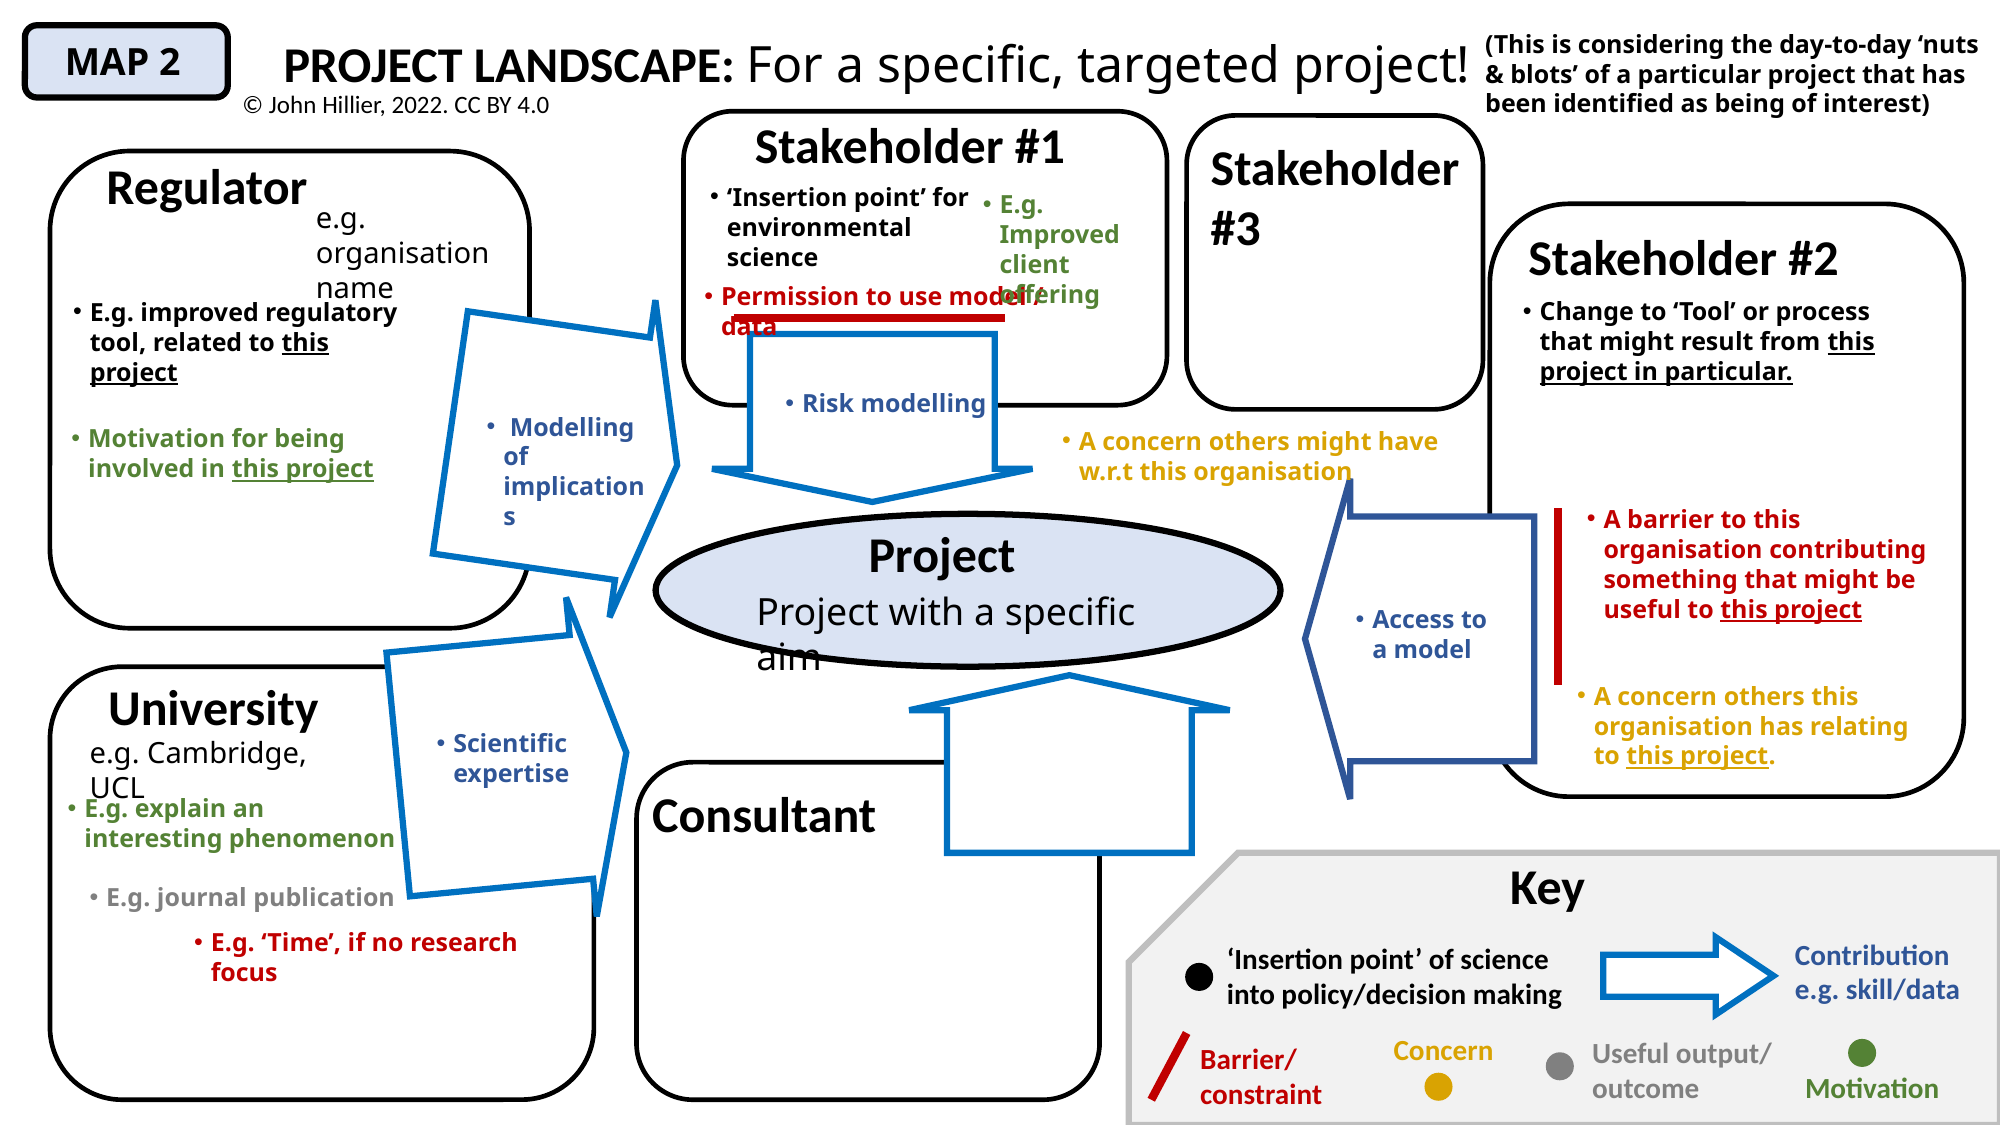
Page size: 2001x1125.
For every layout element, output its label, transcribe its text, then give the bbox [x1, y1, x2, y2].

text_box Risk modelling [770, 380, 1008, 425]
text_box [711, 348, 1033, 504]
text_box [1185, 962, 1212, 991]
text_box [1548, 1074, 1572, 1081]
text_box Project [853, 514, 1172, 580]
text_box [1303, 493, 1536, 800]
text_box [1151, 1032, 1187, 1100]
text_box Stakeholder #1 [740, 105, 1116, 110]
text_box [1172, 531, 1282, 642]
text_box (This is considering the day-to-day ‘nuts & blots’ of a particular project that has been identified as being of interest) [1470, 20, 2000, 126]
text_box [385, 597, 615, 785]
text_box Motivation for being involved in this project [56, 415, 425, 491]
text_box MAP 2 [49, 31, 217, 91]
text_box A concern others this organisation has relating to this project. [1562, 672, 1945, 778]
text_box PROJECT LANDSCAPE: For a specific, targeted project! [268, 25, 1470, 100]
text_box [328, 150, 521, 191]
text_box A concern others might have w.r.t this organisation [1047, 417, 1455, 493]
text_box [431, 300, 679, 618]
text_box [23, 24, 229, 99]
text_box [487, 312, 531, 319]
text_box E.g. journal publication [74, 874, 515, 919]
text_box [1201, 114, 1469, 128]
text_box Project with a specific aim [741, 580, 1204, 686]
text_box ‘Insertion point’ for environmental science [695, 174, 1008, 273]
text_box Modelling of implications [471, 403, 665, 539]
text_box ‘Insertion point’ of science into policy/decision making [1212, 933, 1585, 1018]
text_box E.g. improved regulatory tool, related to this project [58, 288, 419, 394]
text_box [654, 518, 853, 644]
text_box Concern [1378, 1023, 1577, 1074]
text_box [1848, 1038, 1877, 1061]
text_box Motivation [1790, 1061, 1988, 1112]
text_box e.g. organisation name [301, 191, 532, 312]
text_box E.g. explain an interesting phenomenon [52, 785, 421, 860]
text_box Stakeholder #3 [1195, 128, 1486, 264]
text_box E.g. ‘Time’, if no research focus [179, 919, 577, 995]
text_box [1488, 202, 1965, 798]
text_box Permission to use model / data [689, 273, 1072, 348]
text_box [1127, 851, 2000, 1125]
text_box [405, 796, 620, 917]
text_box [635, 761, 1101, 1101]
text_box [48, 665, 595, 1101]
text_box [1602, 935, 1776, 1017]
text_box e.g. Cambridge, UCL [74, 726, 369, 785]
text_box [48, 159, 528, 630]
text_box Key [1495, 847, 1625, 923]
text_box [682, 110, 1168, 407]
text_box [1185, 135, 1484, 411]
text_box Scientific expertise [421, 720, 659, 796]
text_box Barrier/ constraint [1185, 1032, 1341, 1118]
text_box Change to ‘Tool’ or process that might result from this project in particular. [1508, 288, 1926, 394]
text_box Useful output/ outcome [1577, 1026, 1806, 1112]
text_box Contribution e.g. skill/data [1780, 928, 1981, 1014]
text_box [1424, 1074, 1453, 1101]
text_box A barrier to this organisation contributing something that might be useful to this project [1572, 496, 1950, 631]
text_box Access to a model [1340, 596, 1518, 671]
text_box Regulator [91, 147, 328, 223]
text_box Stakeholder #2 [1513, 217, 1901, 288]
text_box E.g. Improved client offering [968, 181, 1174, 346]
text_box © John Hillier, 2022. CC BY 4.0 [227, 81, 604, 127]
text_box [908, 674, 1230, 854]
